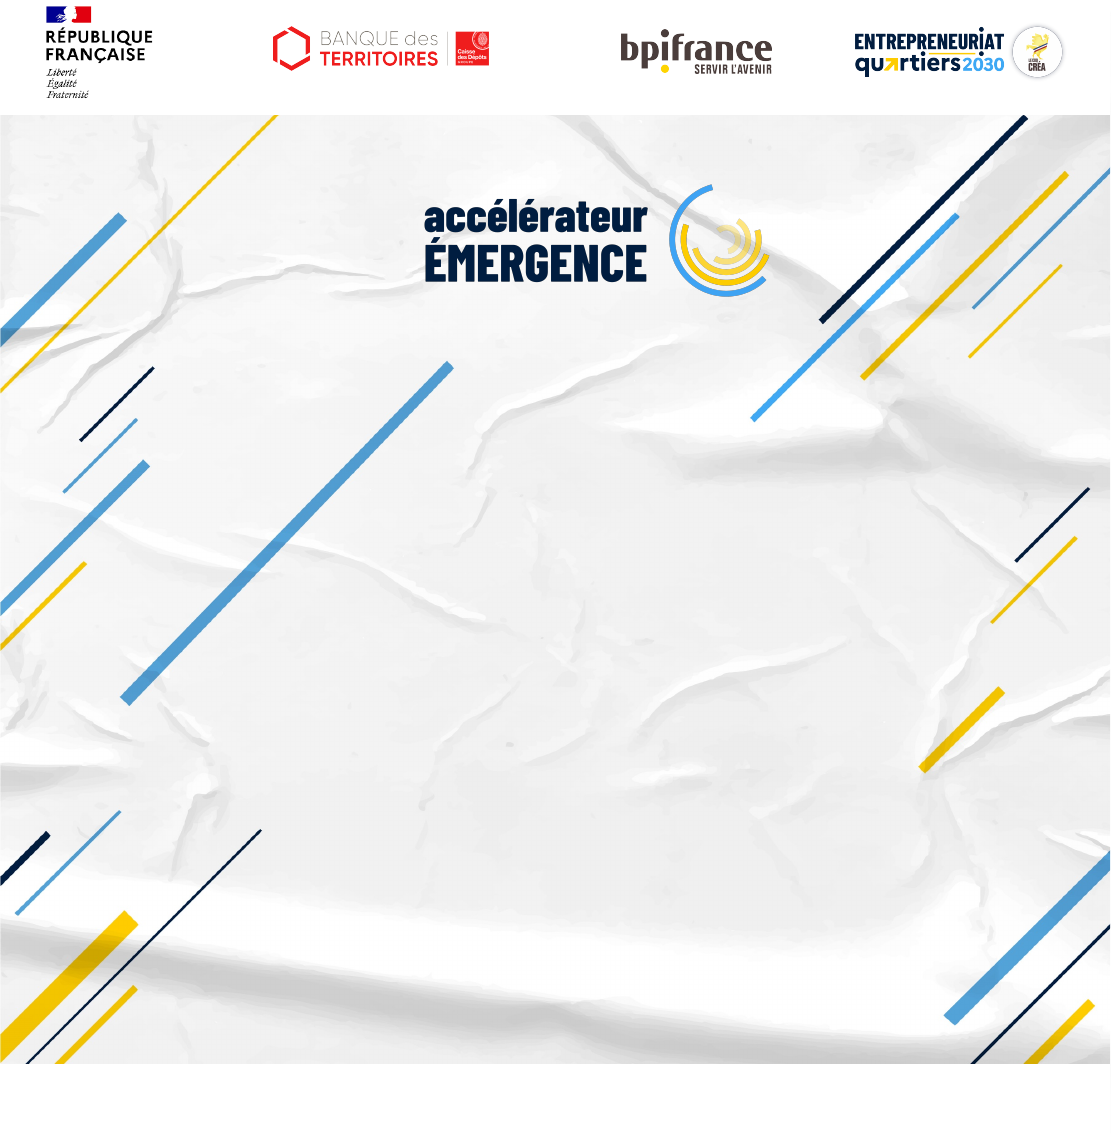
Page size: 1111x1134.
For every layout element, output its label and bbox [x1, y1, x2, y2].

picture [0, 115, 1111, 1064]
picture [621, 29, 772, 74]
picture [273, 26, 489, 71]
picture [30, 0, 168, 114]
picture [855, 20, 1069, 84]
